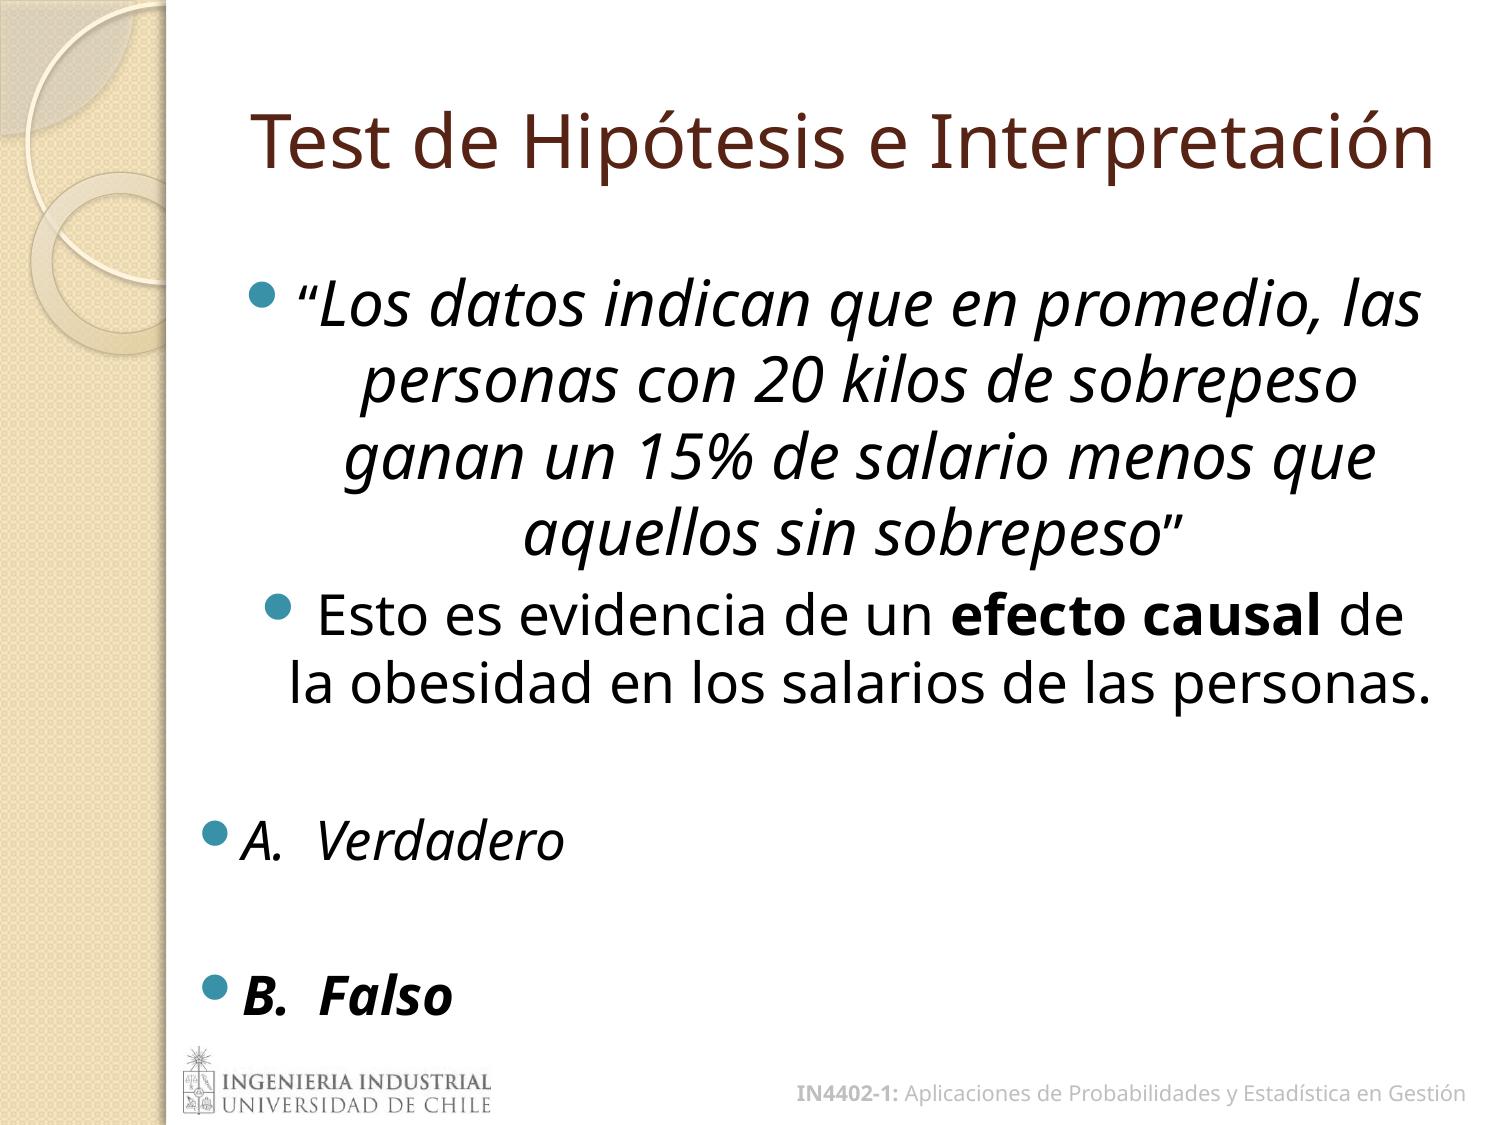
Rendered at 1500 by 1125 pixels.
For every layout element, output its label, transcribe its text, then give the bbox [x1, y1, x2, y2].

list “Los datos indican que en promedio, las personas con 20 kilos de sobrepeso ganan un 15% de salario menos que aquellos sin sobrepeso” Esto es evidencia de un efecto causal de la obesidad en los salarios de las personas. [218, 255, 1449, 735]
title Test de Hipótesis e Interpretación [235, 45, 1466, 233]
picture [183, 1046, 491, 1115]
text_box A. Verdadero B. Falso [171, 798, 787, 1035]
